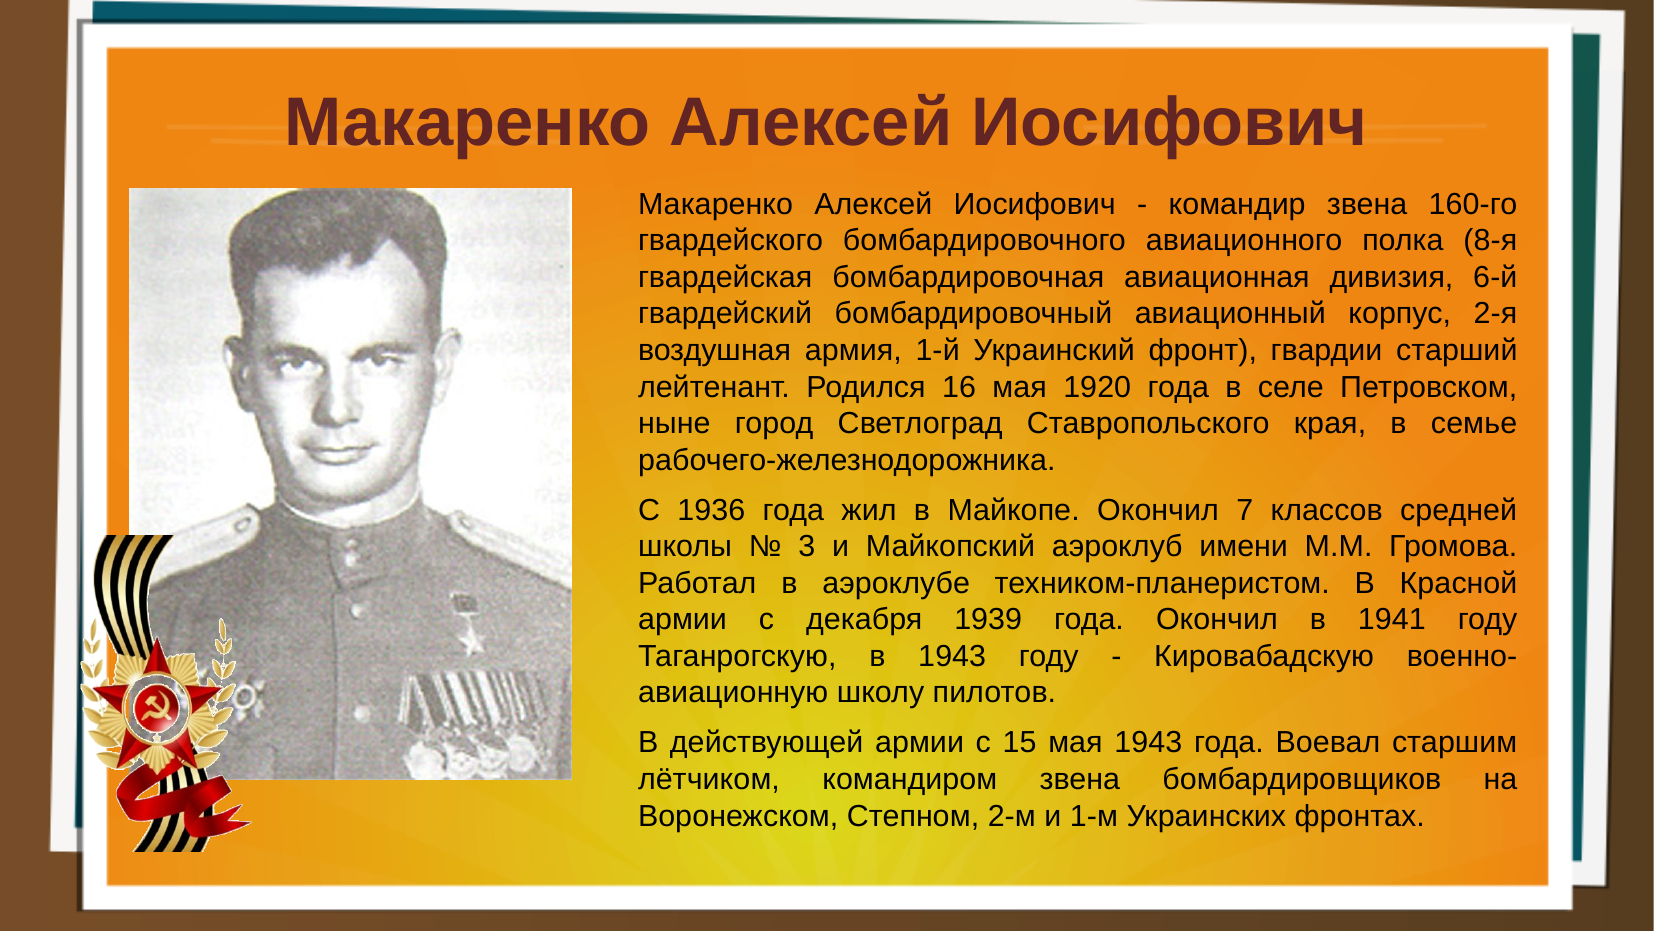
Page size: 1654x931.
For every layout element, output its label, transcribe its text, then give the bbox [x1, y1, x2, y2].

picture [0, 0, 1654, 931]
text_box Макаренко Алексей Иосифович [165, 47, 1489, 187]
text_box Макаренко Алексей Иосифович - командир звена 160-го гвардейского бомбардировочного авиационного полка (8-я гвардейская бомбардировочная авиационная дивизия, 6-й гвардейский бомбардировочный авиационный корпус, 2-я воздушная армия, 1-й Украинский фронт), гвардии старший лейтенант. Родился 16 мая 1920 года в селе Петровском, ныне город Светлоград Ставропольского края, в семье рабочего-железнодорожника. С 1936 года жил в Майкопе. Окончил 7 классов средней школы № 3 и Майкопский аэроклуб имени М.М. Громова. Работал в аэроклубе техником-планеристом. В Красной армии с декабря 1939 года. Окончил в 1941 году Таганрогскую, в 1943 году - Кировабадскую военно-авиационную школу пилотов. В действующей армии с 15 мая 1943 года. Воевал старшим лётчиком, командиром звена бомбардировщиков на Воронежском, Степном, 2-м и 1-м Украинских фронтах. [568, 183, 1519, 846]
